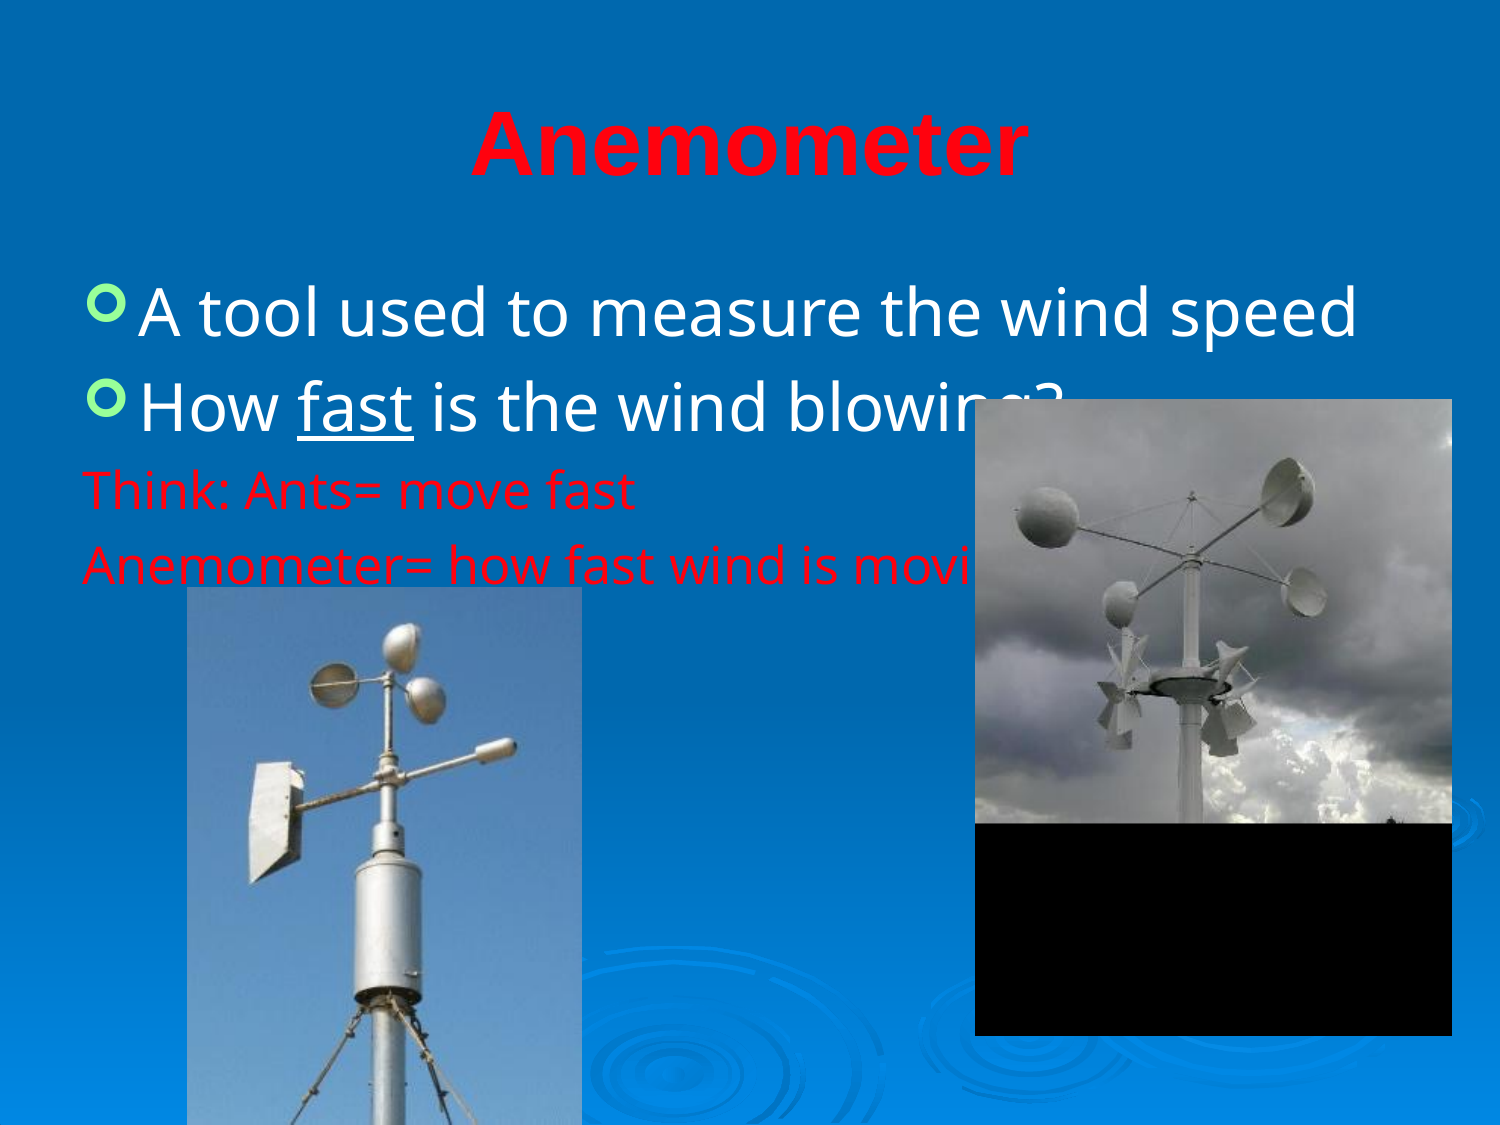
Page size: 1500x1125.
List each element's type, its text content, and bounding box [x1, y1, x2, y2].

picture [974, 399, 1452, 1036]
picture [187, 587, 582, 1125]
title Anemometer [74, 45, 1426, 234]
list A tool used to measure the wind speed How fast is the wind blowing? Think: Ants= move fast Anemometer= how fast wind is moving [74, 261, 1426, 1007]
